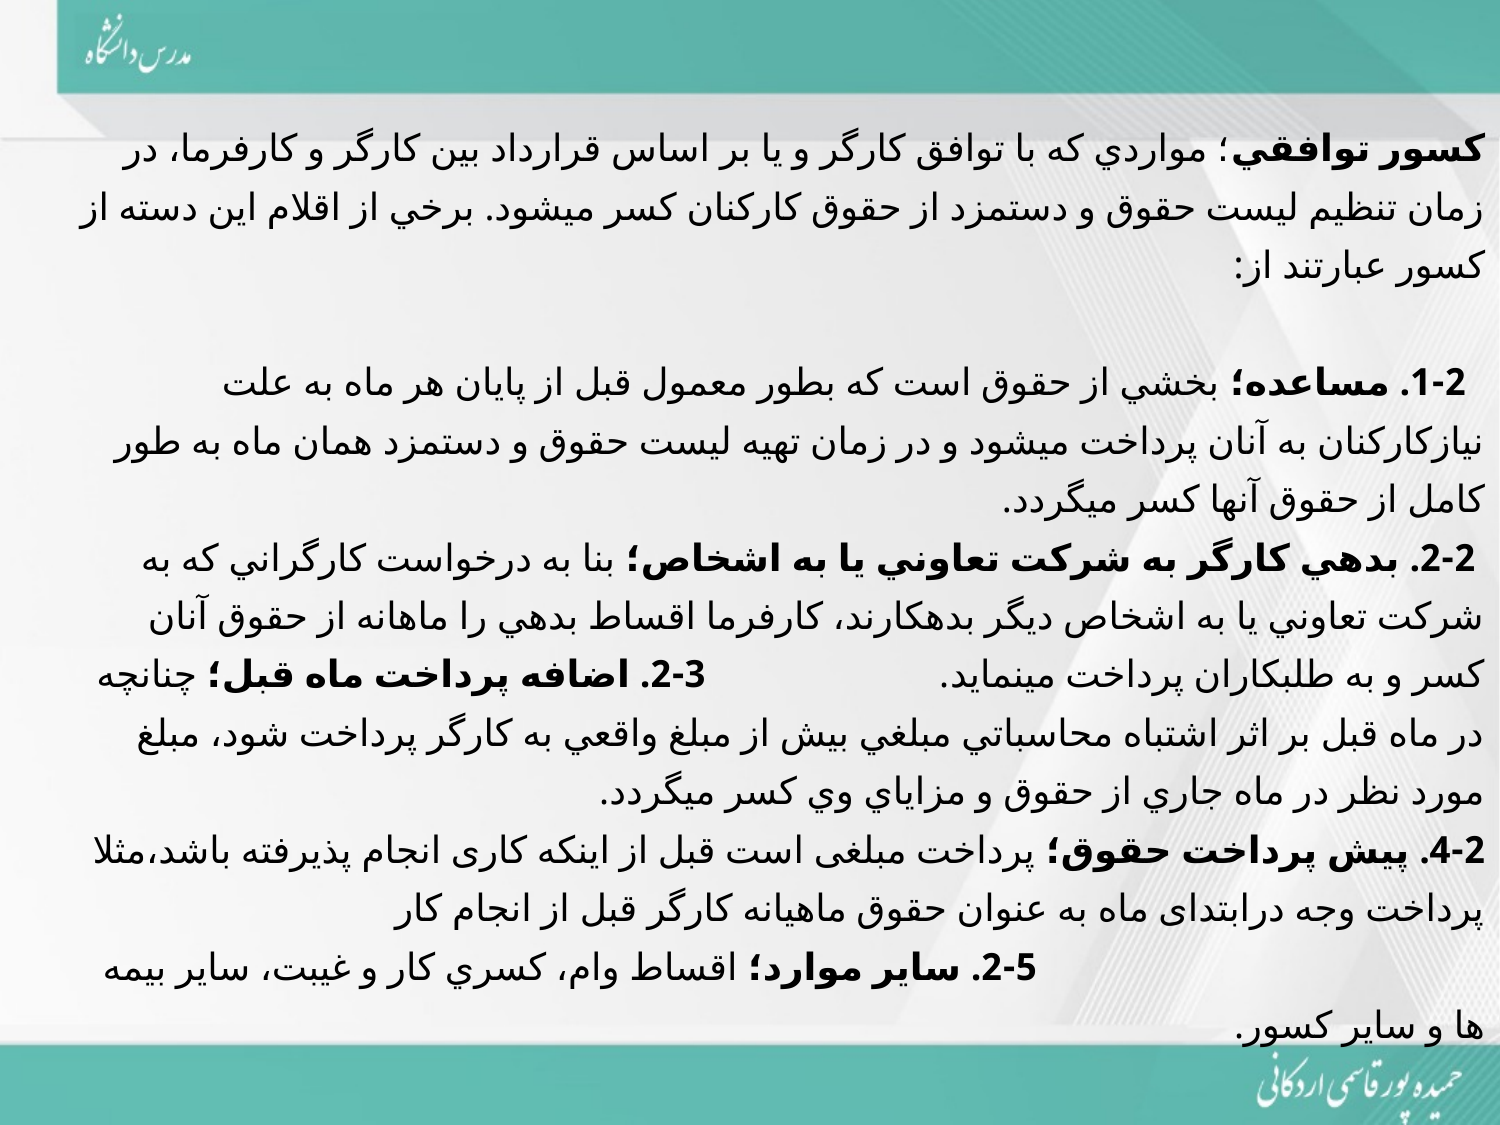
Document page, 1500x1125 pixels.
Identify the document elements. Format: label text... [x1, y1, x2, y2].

text_box کسور توافقي؛ مواردي که با توافق کارگر و يا بر اساس قرارداد بين کارگر و کارفرما، در زمان تنظيم ليست حقوق و دستمزد از حقوق کارکنان کسر مي­شود. برخي از اقلام اين دسته از کسور عبارتند از: 1-2. مساعده؛ بخشي از حقوق است که بطور معمول قبل از پايان هر ماه به علت نيازکارکنان به آنان پرداخت مي­شود و در زمان تهيه ليست حقوق و دستمزد همان ماه به طور کامل از حقوق آنها کسر مي­گردد. 2-2. بدهي کارگر به شرکت تعاوني يا به اشخاص؛ بنا به درخواست کارگراني که به شرکت تعاوني يا به اشخاص ديگر بدهکارند، کارفرما اقساط بدهي را ماهانه از حقوق آنان کسر و به طلبکاران پرداخت مي­نمايد. 3-2. اضافه پرداخت ماه قبل؛ چنانچه در ماه قبل بر اثر اشتباه محاسباتي مبلغي بيش از مبلغ واقعي به کارگر پرداخت شود، مبلغ مورد نظر در ماه جاري از حقوق و مزاياي وي کسر مي­گردد. 4-2. پیش پرداخت حقوق؛ پرداخت مبلغی است قبل از اینکه کاری انجام پذیرفته باشد،مثلا پرداخت وجه درابتدای ماه به عنوان حقوق ماهیانه کارگر قبل از انجام کار 5-2. ساير موارد؛ اقساط وام، کسري کار و غيبت، ساير بيمه ها و ساير کسور. [53, 0, 1500, 1054]
picture [0, 0, 1500, 1125]
